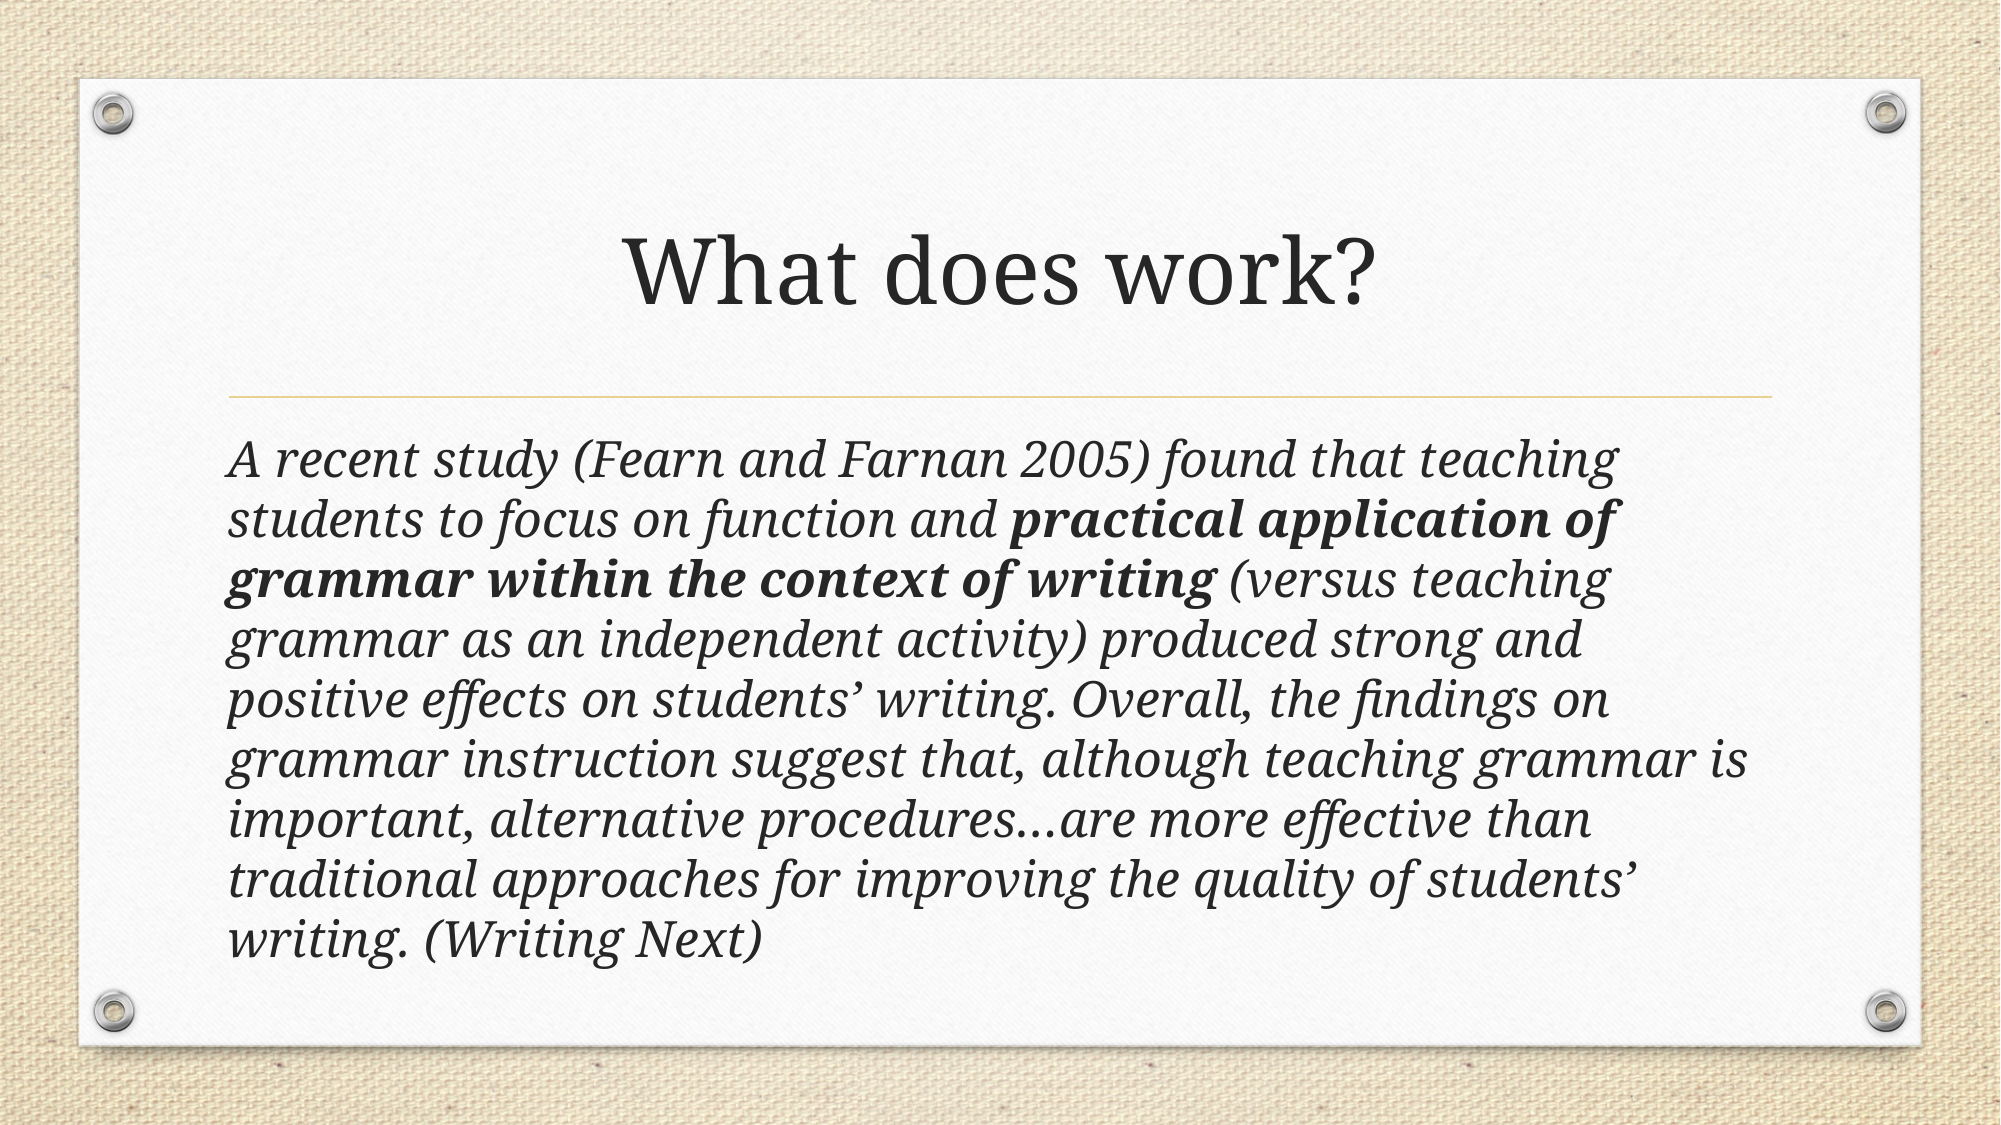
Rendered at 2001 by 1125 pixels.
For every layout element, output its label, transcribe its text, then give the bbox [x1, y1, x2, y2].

picture [0, 0, 2001, 1125]
list A recent study (Fearn and Farnan 2005) found that teaching students to focus on function and practical application of grammar within the context of writing (versus teaching grammar as an independent activity) produced strong and positive effects on students’ writing. Overall, the findings on grammar instruction suggest that, although teaching grammar is important, alternative procedures…are more effective than traditional approaches for improving the quality of students’ writing. (Writing Next) [212, 419, 1788, 964]
title What does work? [212, 160, 1788, 376]
